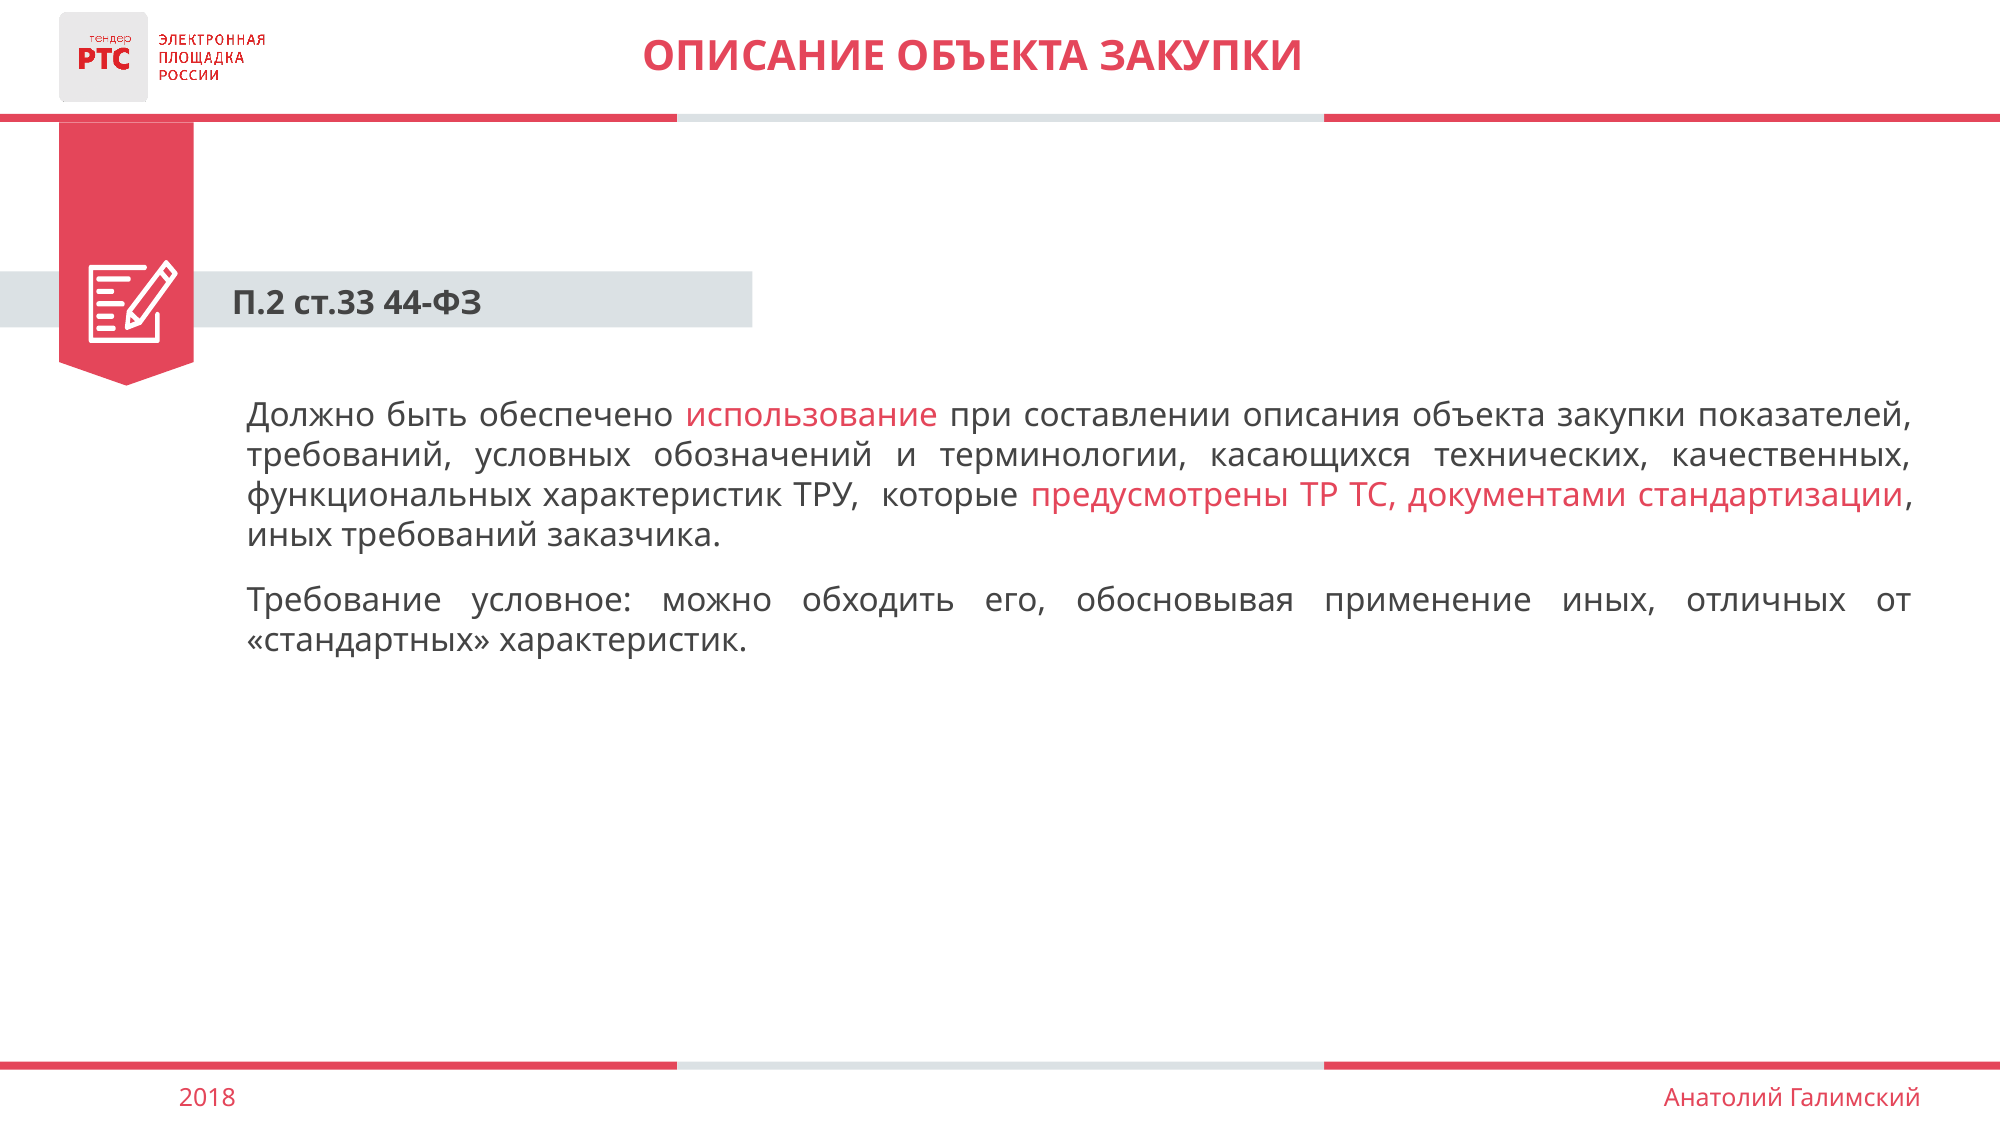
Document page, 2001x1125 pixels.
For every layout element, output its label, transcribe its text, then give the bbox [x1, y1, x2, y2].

text_box Анатолий Галимский [1584, 1073, 2000, 1119]
text_box 2018 [0, 1073, 415, 1119]
text_box [195, 270, 753, 328]
title Описание объекта закупки [294, 0, 1652, 114]
text_box [124, 260, 178, 330]
text_box [0, 270, 58, 328]
text_box [88, 264, 160, 343]
text_box П.2 ст.33 44-ФЗ [231, 281, 960, 322]
text_box Должно быть обеспечено использование при составлении описания объекта закупки показателей, требований, условных обозначений и терминологии, касающихся технических, качественных, функциональных характеристик ТРУ, которые предусмотрены ТР ТС, документами стандартизации, иных требований заказчика. Требование условное: можно обходить его, обосновывая применение иных, отличных от «стандартных» характеристик. [231, 385, 1929, 665]
picture [59, 12, 265, 102]
text_box [58, 121, 195, 387]
